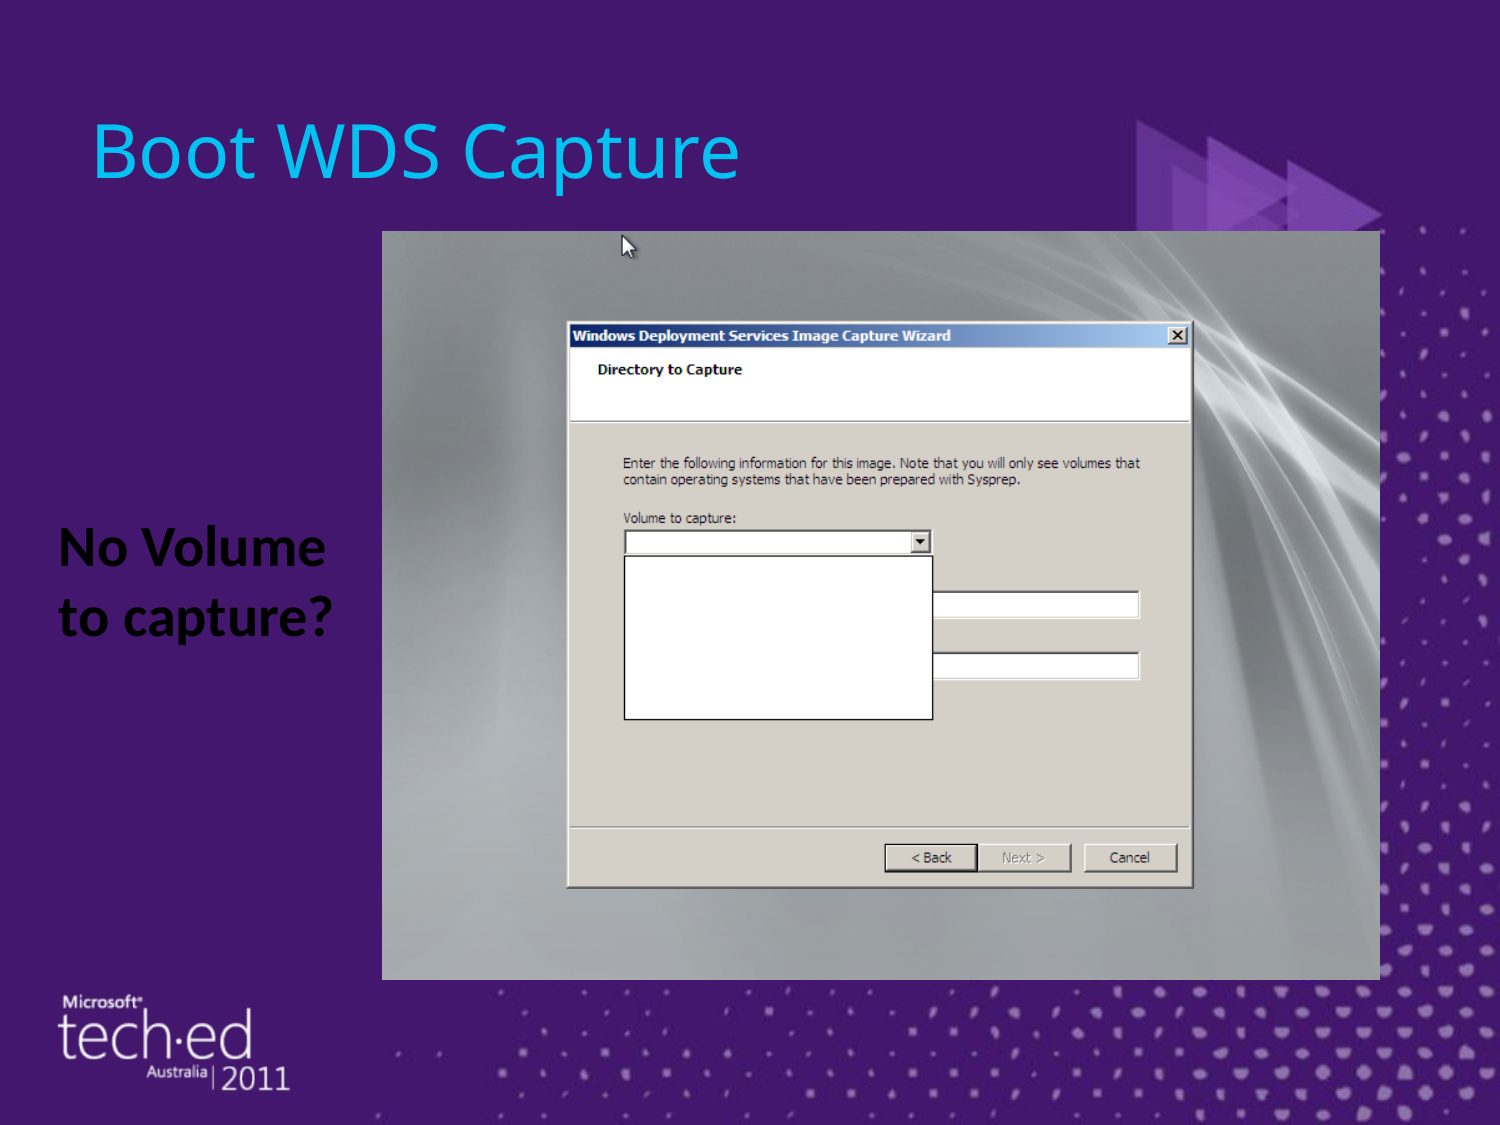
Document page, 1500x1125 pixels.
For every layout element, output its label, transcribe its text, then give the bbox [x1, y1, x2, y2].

title Boot WDS Capture [75, 54, 1425, 243]
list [381, 231, 1380, 981]
text_box No Volume to capture? [44, 500, 368, 656]
picture [0, 0, 1500, 1125]
